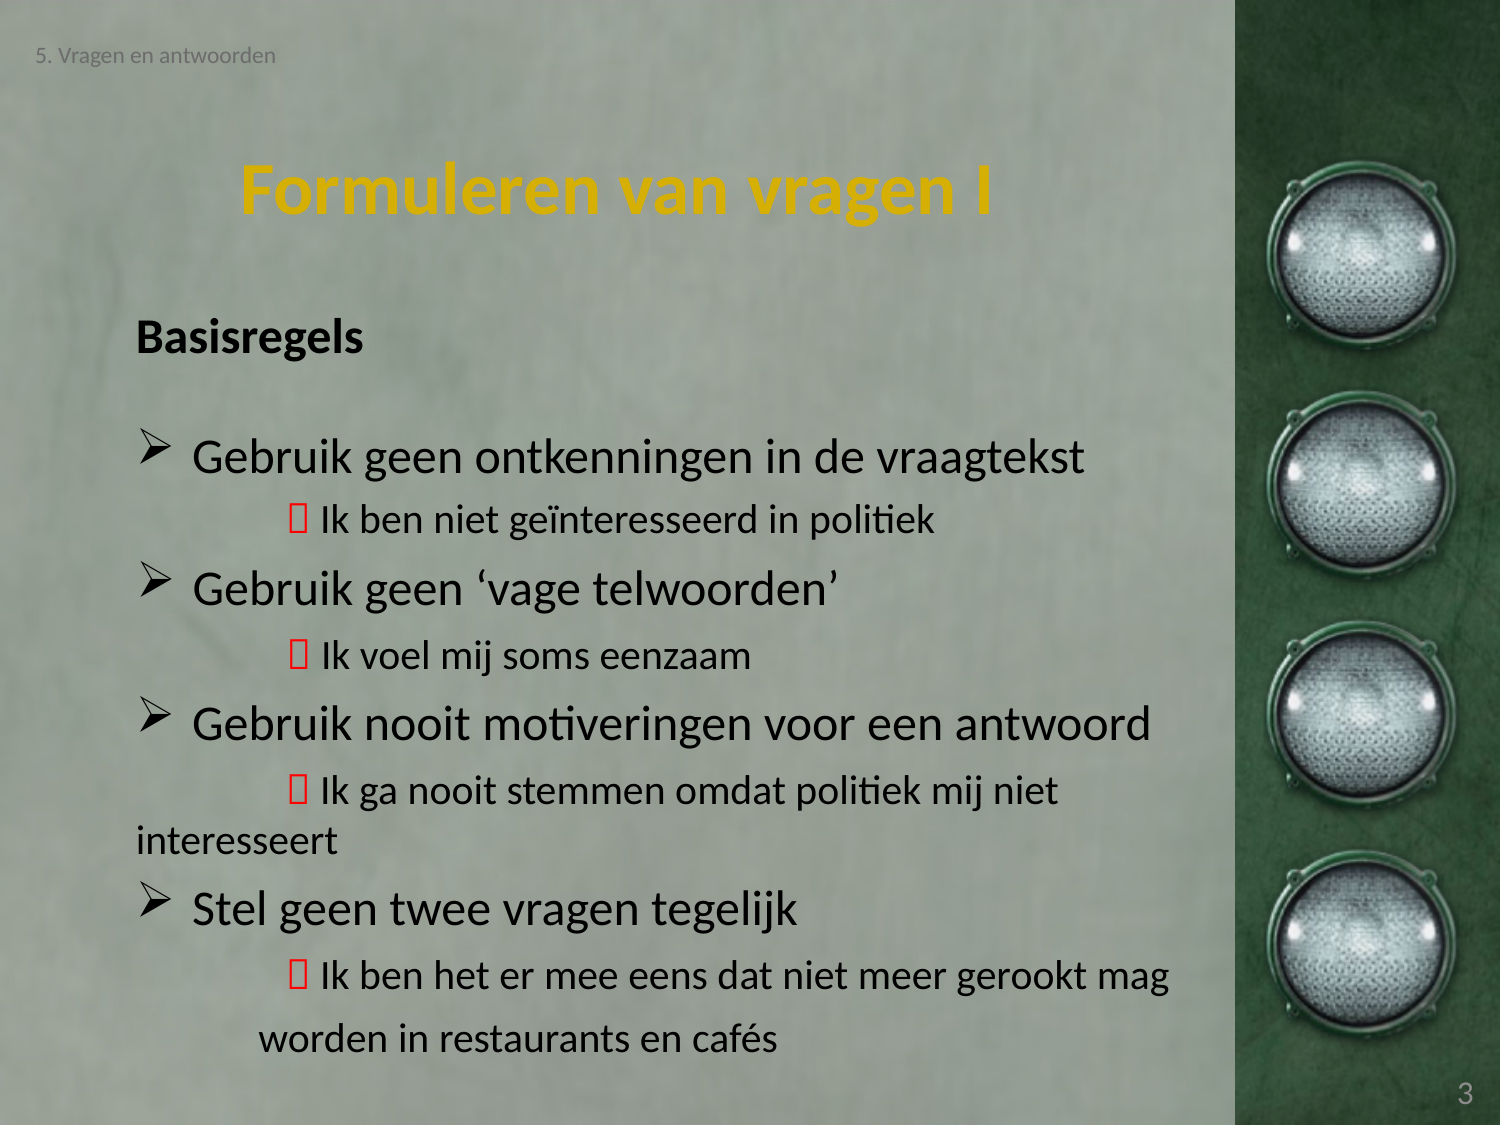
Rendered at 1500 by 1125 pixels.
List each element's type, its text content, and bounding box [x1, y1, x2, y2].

subtitle Formuleren van vragen I [0, 131, 1229, 276]
title 5. Vragen en antwoorden [19, 32, 435, 77]
text_box Basisregels Gebruik geen ontkenningen in de vraagtekst  Ik ben niet geïnteresseerd in politiek Gebruik geen ‘vage telwoorden’  Ik voel mij soms eenzaam Gebruik nooit motiveringen voor een antwoord  Ik ga nooit stemmen omdat politiek mij niet interesseert Stel geen twee vragen tegelijk  Ik ben het er mee eens dat niet meer gerookt mag worden in restaurants en cafés [121, 295, 1229, 1069]
picture [0, 0, 1500, 1125]
